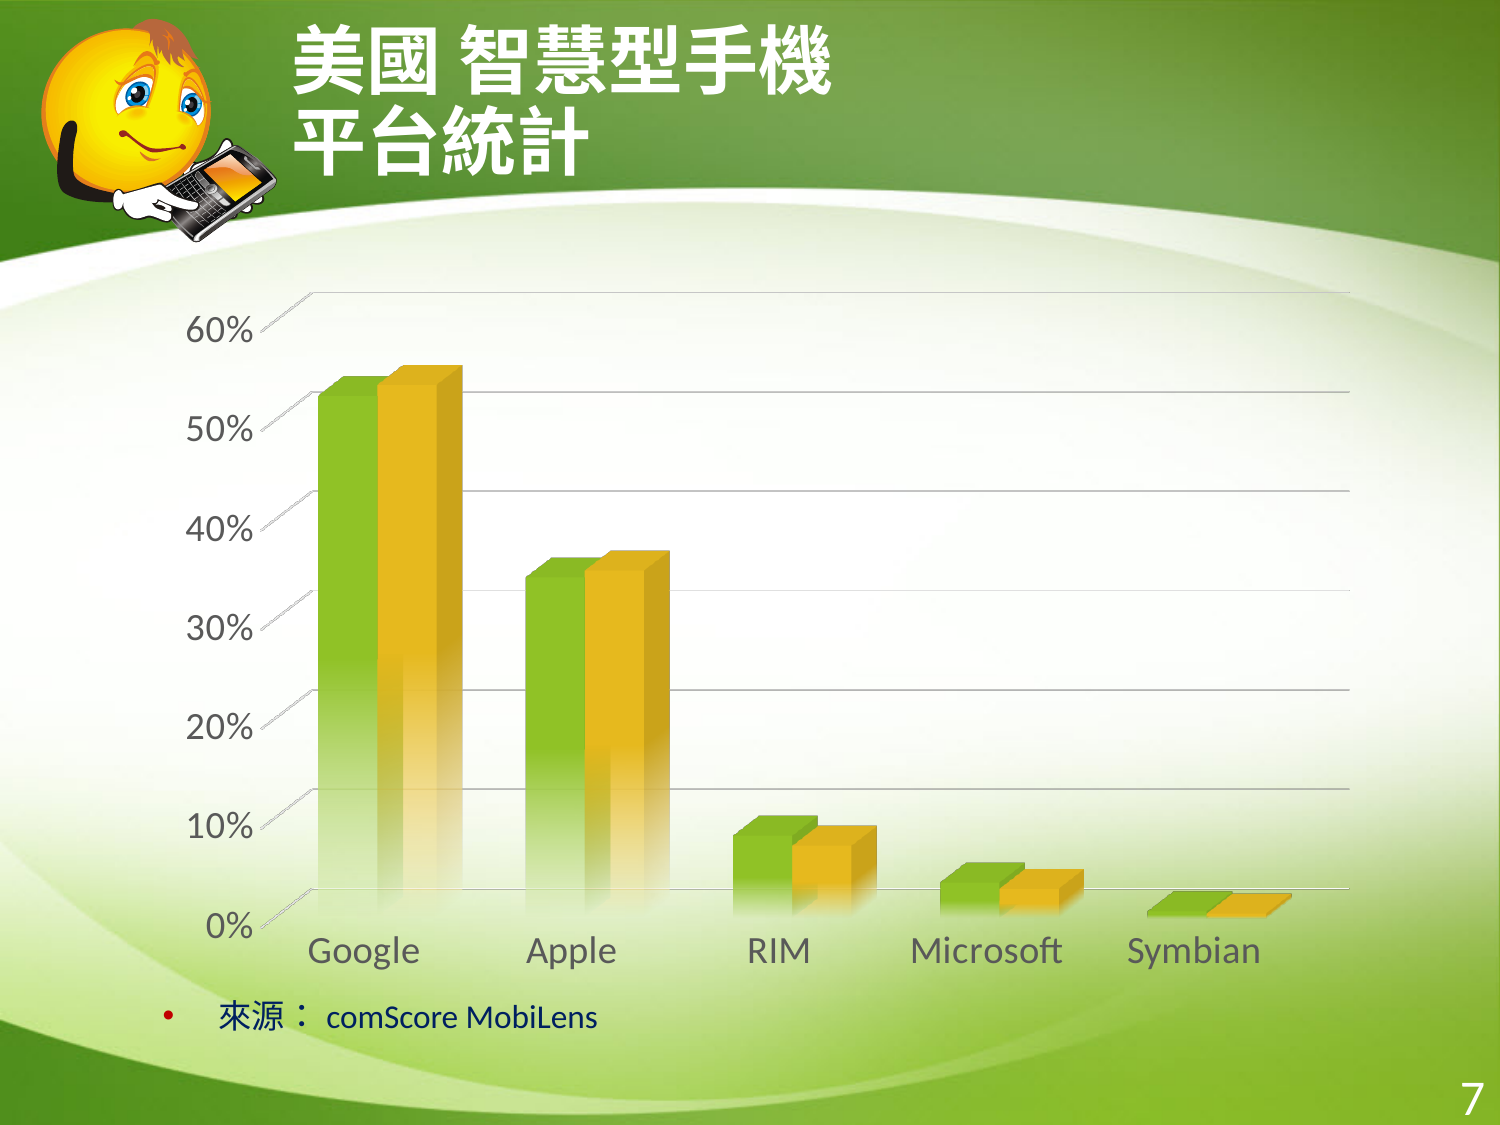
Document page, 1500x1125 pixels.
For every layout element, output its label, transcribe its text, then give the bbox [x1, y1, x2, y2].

title 美國 智慧型手機 平台統計 [276, 24, 1438, 185]
list 來源：comScore MobiLens [147, 995, 1388, 1066]
chart [147, 278, 1388, 988]
slide_number 7 [1325, 1065, 1500, 1125]
picture [0, 0, 1500, 1125]
